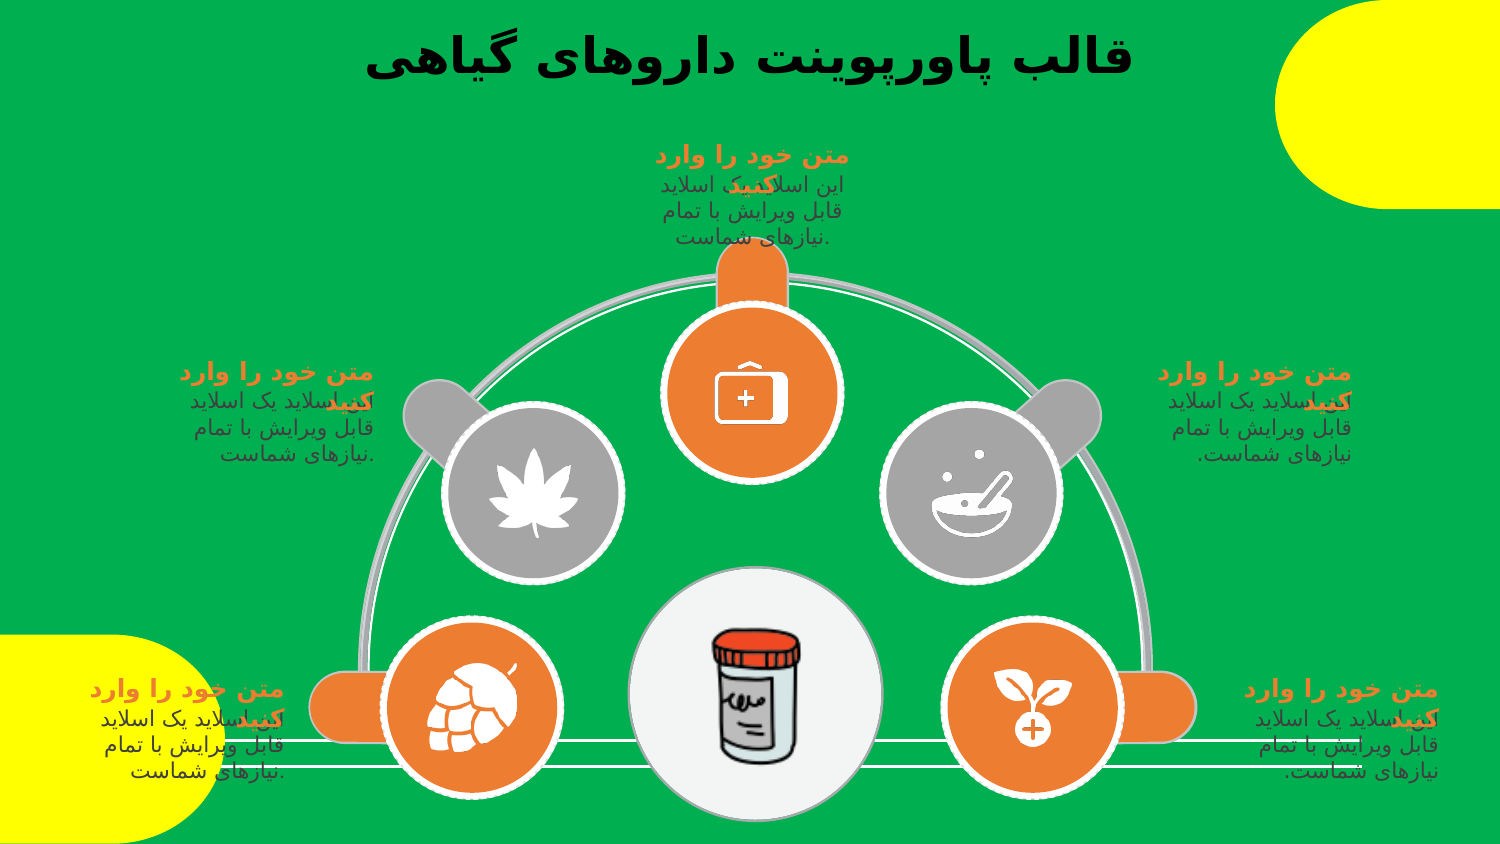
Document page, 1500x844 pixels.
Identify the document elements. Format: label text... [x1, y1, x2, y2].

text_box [60, 138, 1440, 823]
text_box قالب پاورپوینت داروهای گیاهی [349, 15, 1151, 91]
